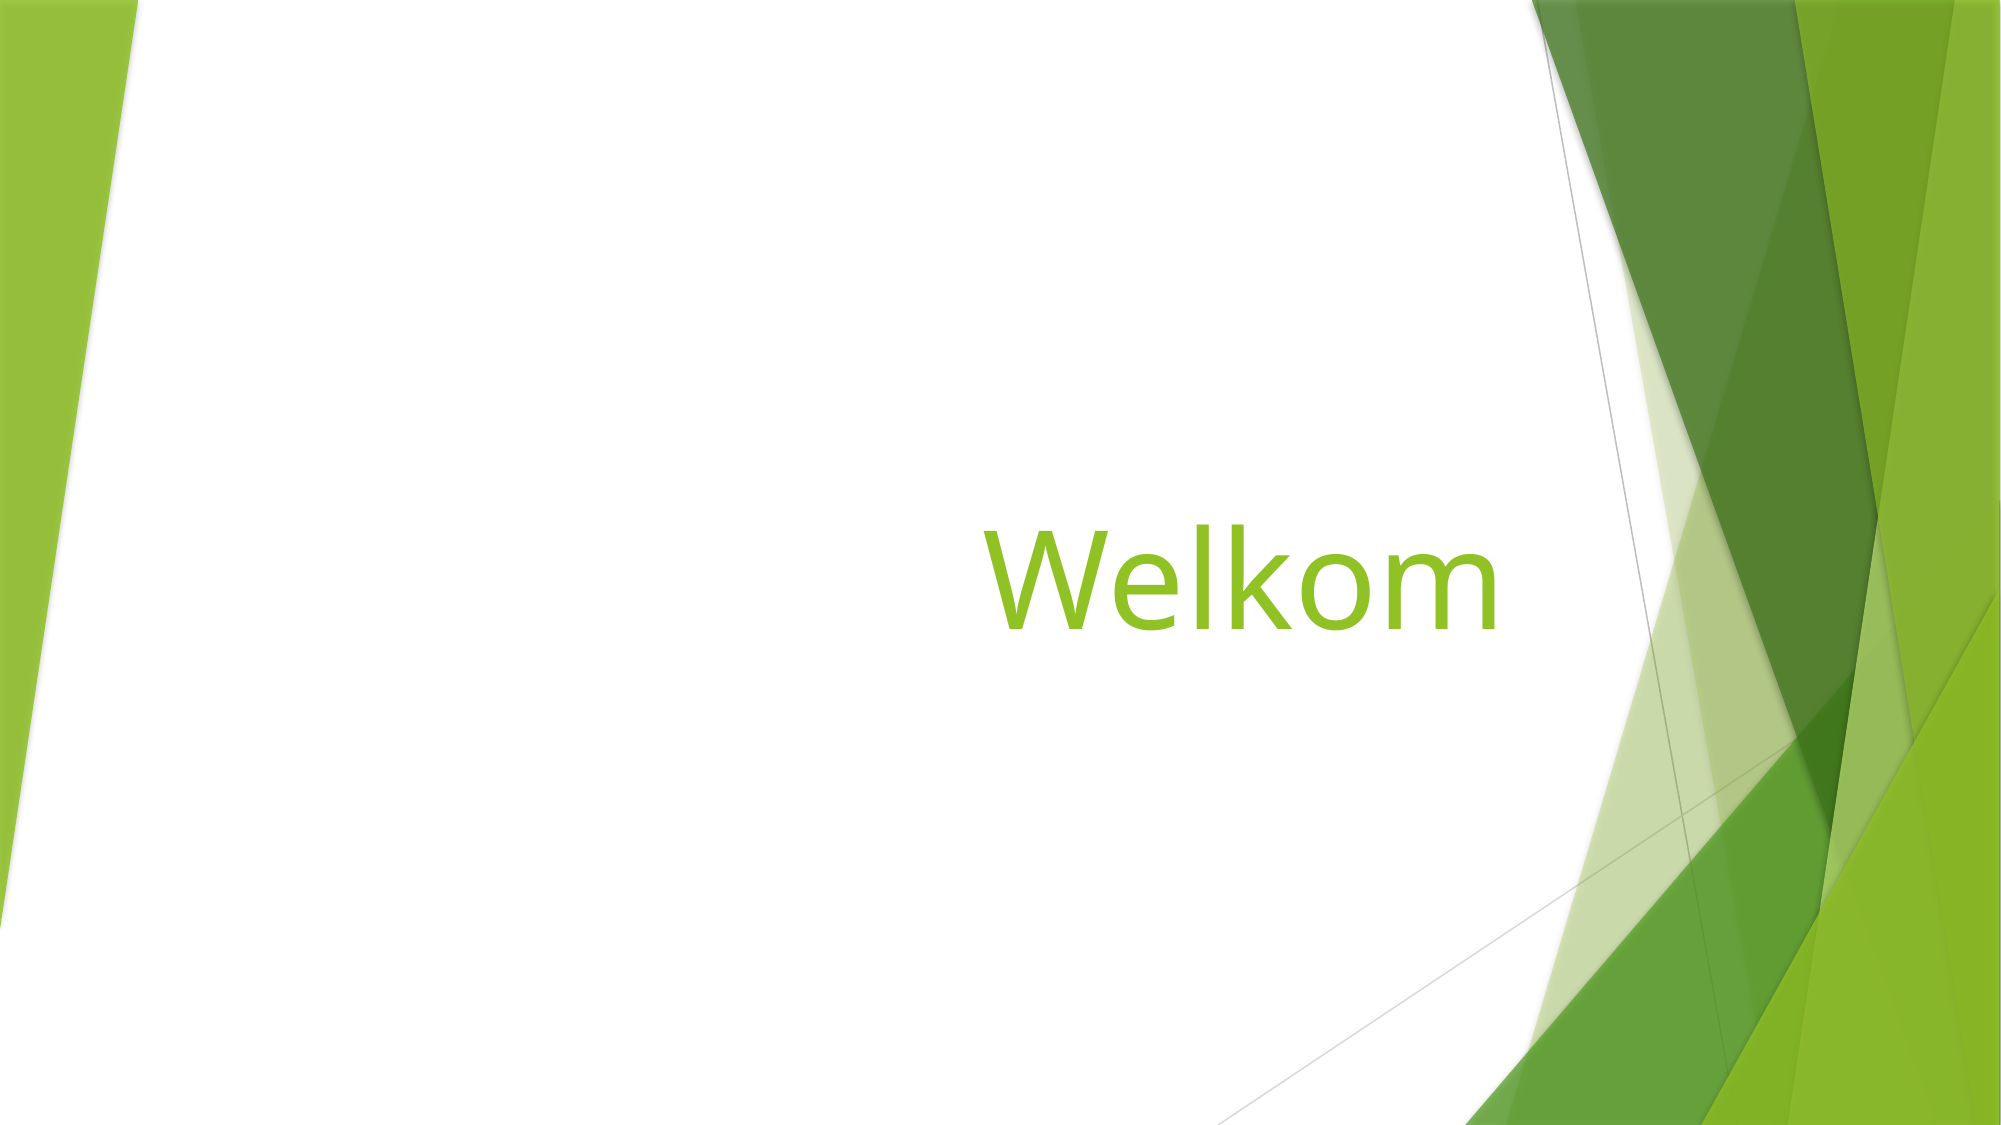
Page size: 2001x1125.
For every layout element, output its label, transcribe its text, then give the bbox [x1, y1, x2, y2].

title Welkom [247, 394, 1522, 665]
